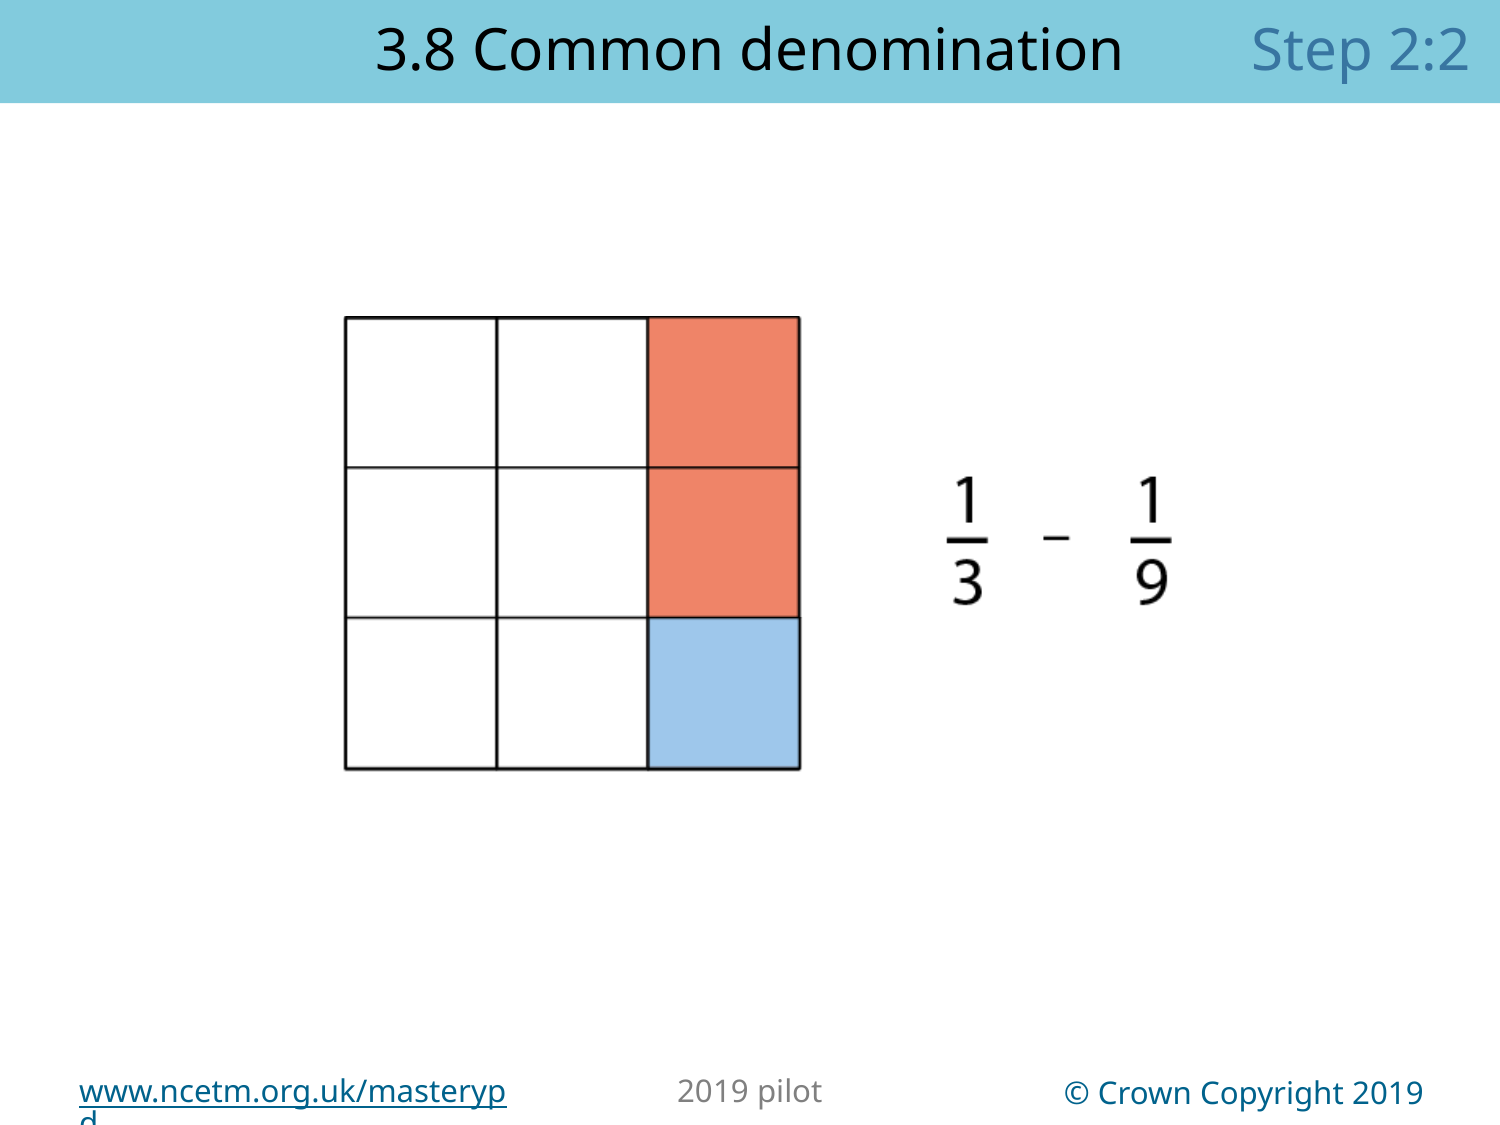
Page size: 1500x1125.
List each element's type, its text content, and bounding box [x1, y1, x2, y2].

picture [100, 316, 1400, 828]
list Step 2:2 [0, 0, 1500, 104]
